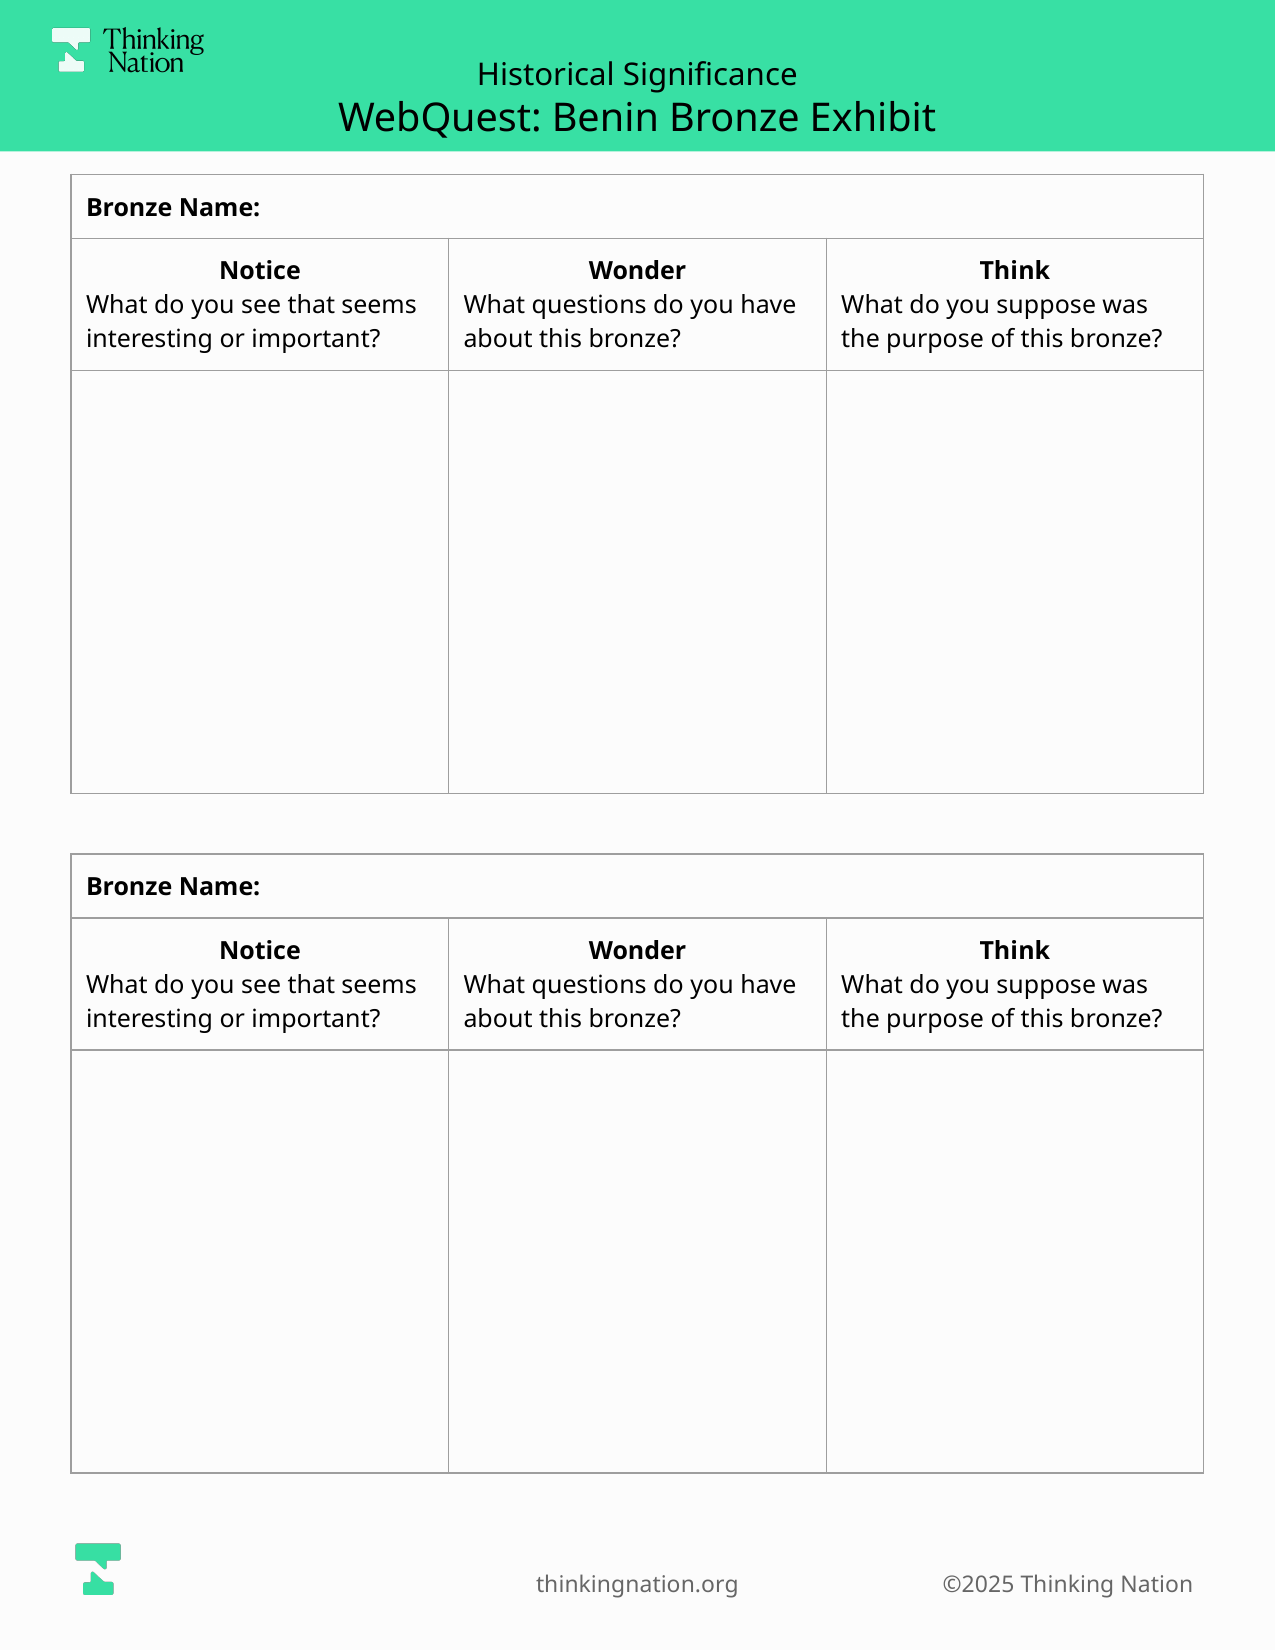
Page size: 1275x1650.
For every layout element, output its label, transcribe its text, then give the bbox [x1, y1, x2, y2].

table_cell [827, 371, 1203, 793]
table_cell Wonder What questions do you have about this bronze? [449, 239, 826, 370]
table_cell [827, 1051, 1203, 1472]
table_cell Notice What do you see that seems interesting or important? [72, 919, 448, 1049]
table_cell Wonder What questions do you have about this bronze? [449, 919, 826, 1049]
text_box thinkingnation.org [486, 1553, 789, 1605]
picture [35, 13, 210, 87]
table_cell Think What do you suppose was the purpose of this bronze? [827, 919, 1203, 1049]
table_cell [72, 371, 448, 793]
table_cell [449, 371, 826, 793]
table_cell Notice What do you see that seems interesting or important? [72, 239, 448, 370]
text_box ©2025 Thinking Nation [907, 1553, 1210, 1605]
text_box Historical Significance WebQuest: Benin Bronze Exhibit [0, 0, 1275, 152]
table_cell [449, 1051, 826, 1472]
picture [62, 1533, 134, 1605]
table_cell [72, 1051, 448, 1472]
table_header Bronze Name: [72, 175, 1203, 238]
table_header Bronze Name: [72, 855, 1203, 917]
table_cell Think What do you suppose was the purpose of this bronze? [827, 239, 1203, 370]
